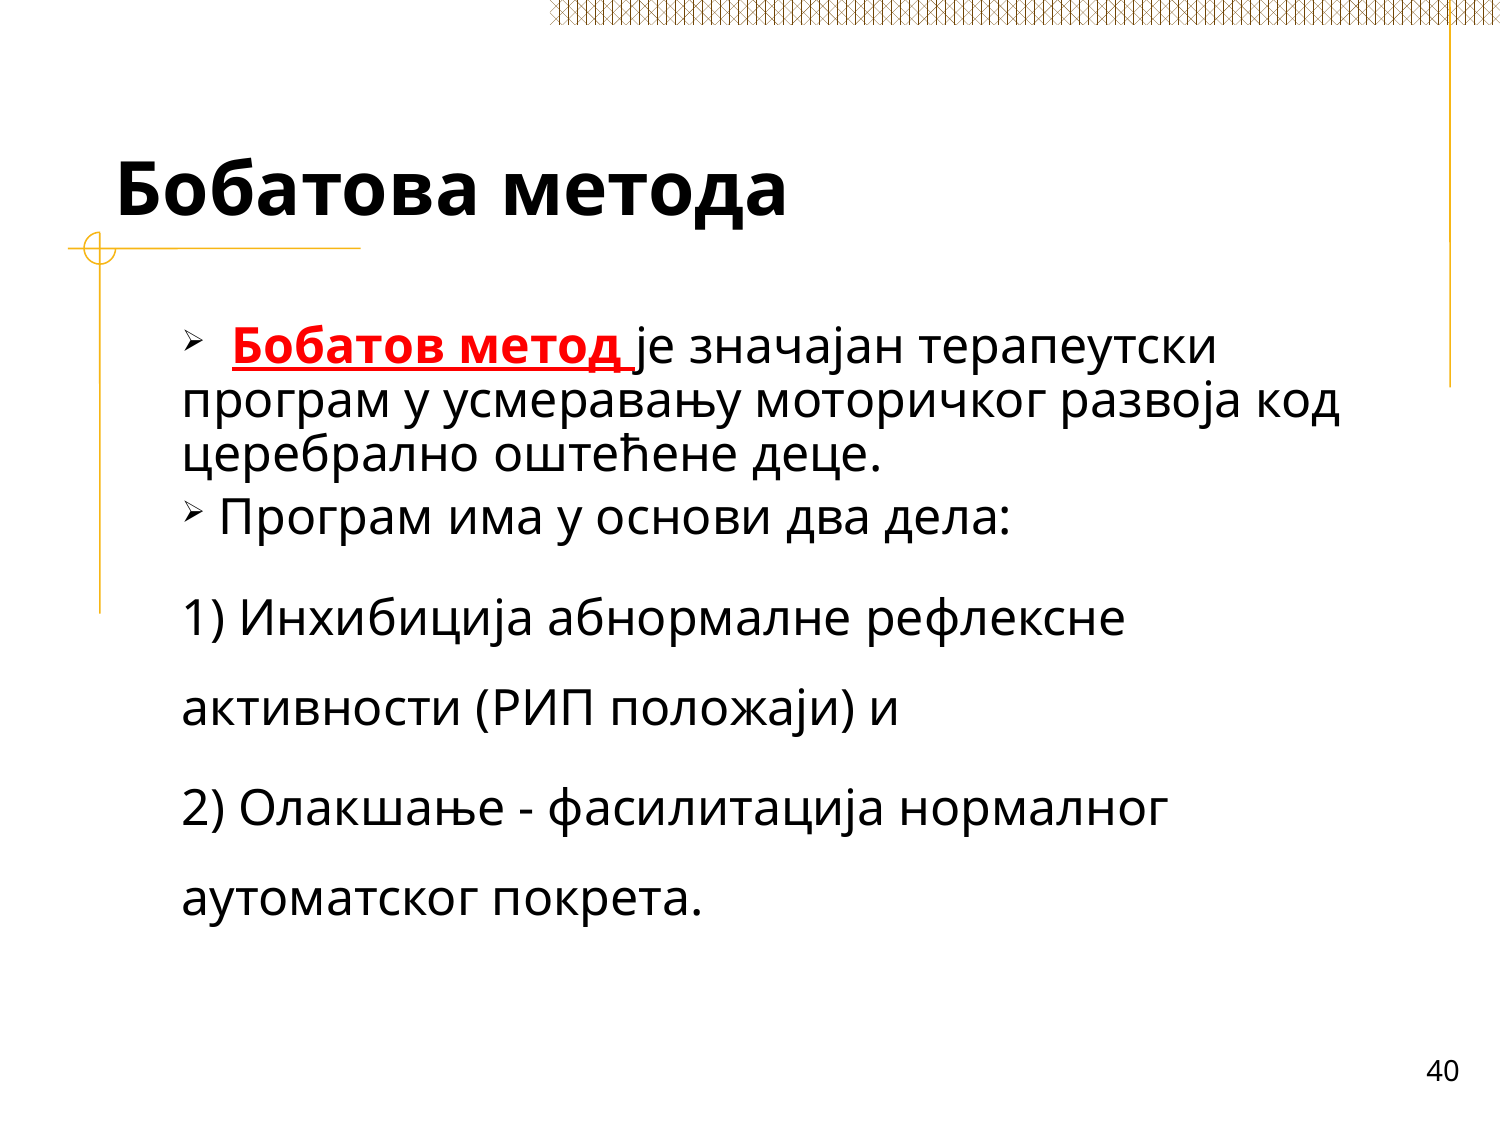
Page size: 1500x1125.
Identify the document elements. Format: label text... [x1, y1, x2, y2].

slide_number 40 [1162, 1025, 1475, 1100]
title Бобатова метода [99, 49, 1376, 238]
list Бобатов метод је значајан терапеутски програм у усмеравању моторичког развоја код церебрално оштећене деце. Програм има у основи два дела: 1) Инхибиција абнормалне рефлексне активности (РИП положаји) и 2) Олакшање - фасилитација нормалног аутоматског покрета. [137, 312, 1413, 988]
